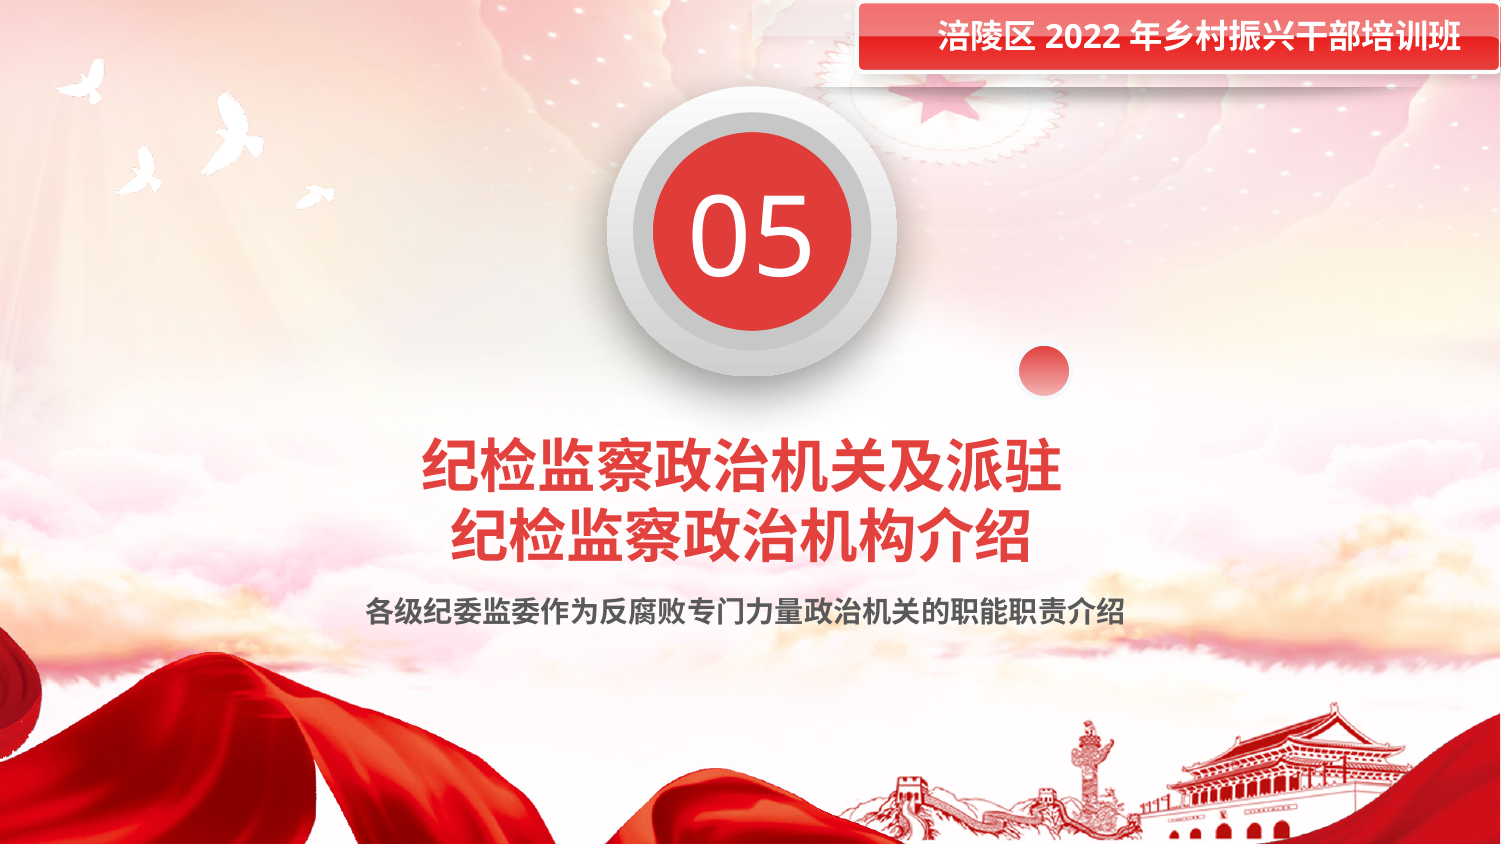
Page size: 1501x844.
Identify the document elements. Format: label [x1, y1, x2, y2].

text_box [751, 0, 1501, 120]
text_box [596, 86, 909, 377]
picture [0, 0, 1501, 844]
